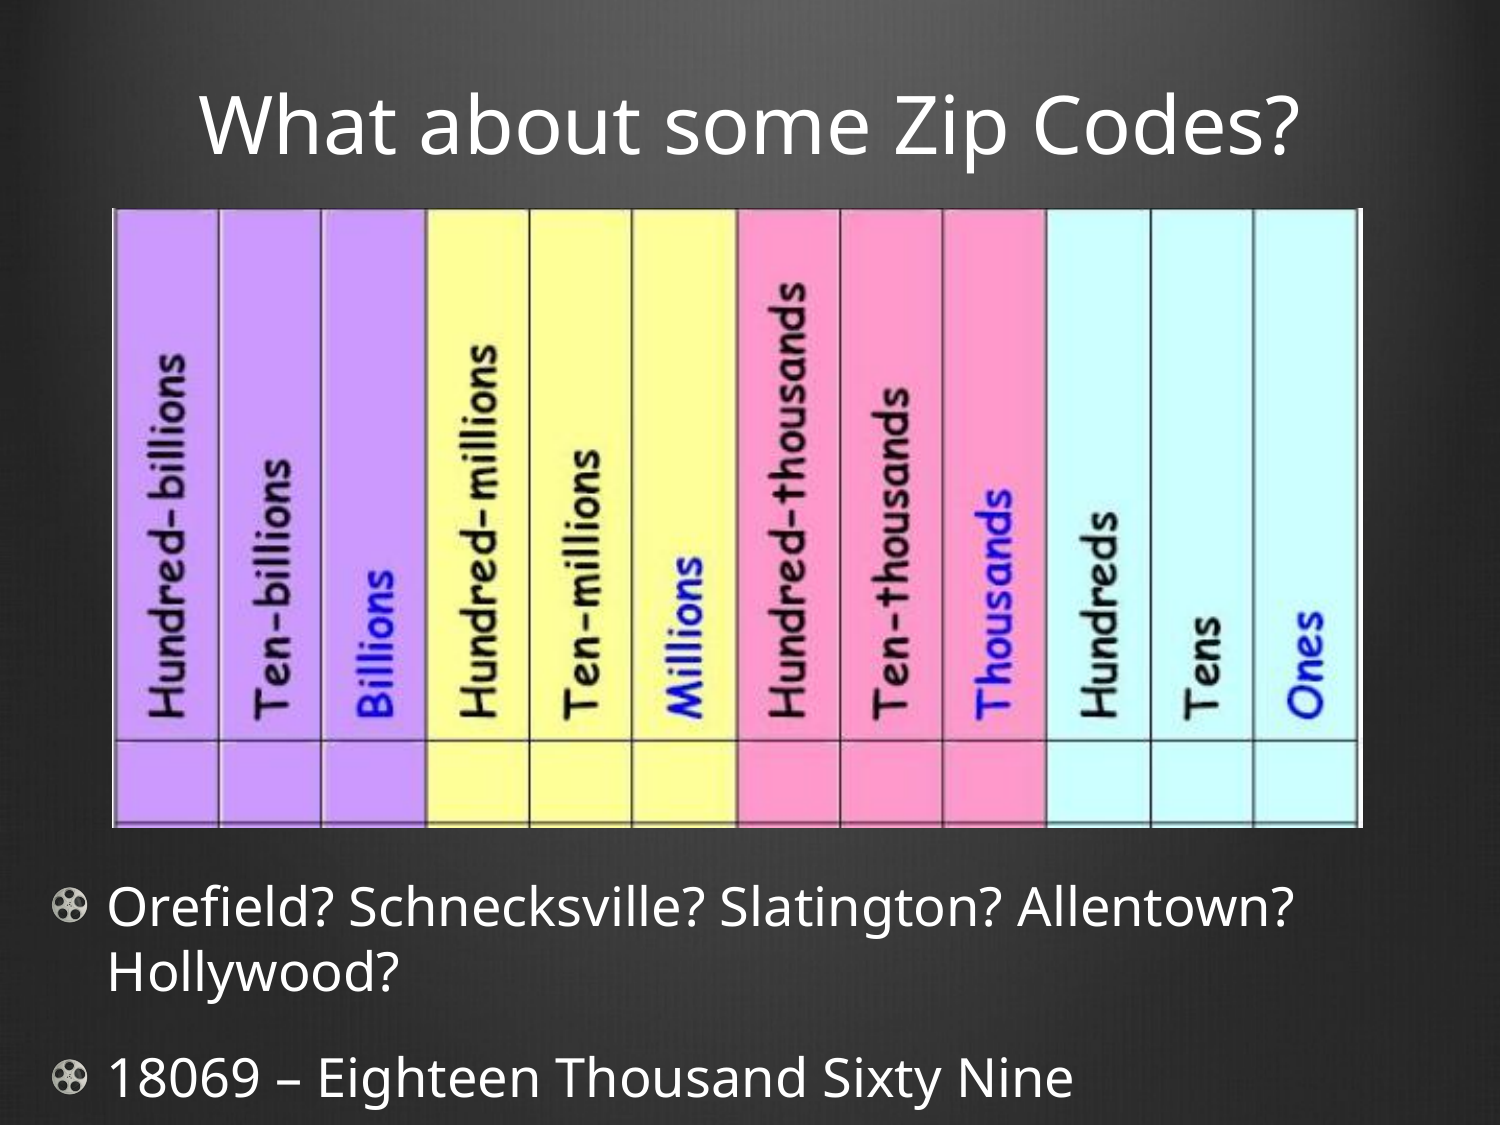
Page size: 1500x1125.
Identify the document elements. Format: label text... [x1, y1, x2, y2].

picture [50, 1057, 89, 1096]
picture [112, 208, 1363, 828]
list Orefield? Schnecksville? Slatington? Allentown? Hollywood? 18069 – Eighteen Thousand Sixty Nine [35, 864, 1432, 1102]
title What about some Zip Codes? [112, 35, 1388, 208]
picture [50, 885, 89, 924]
